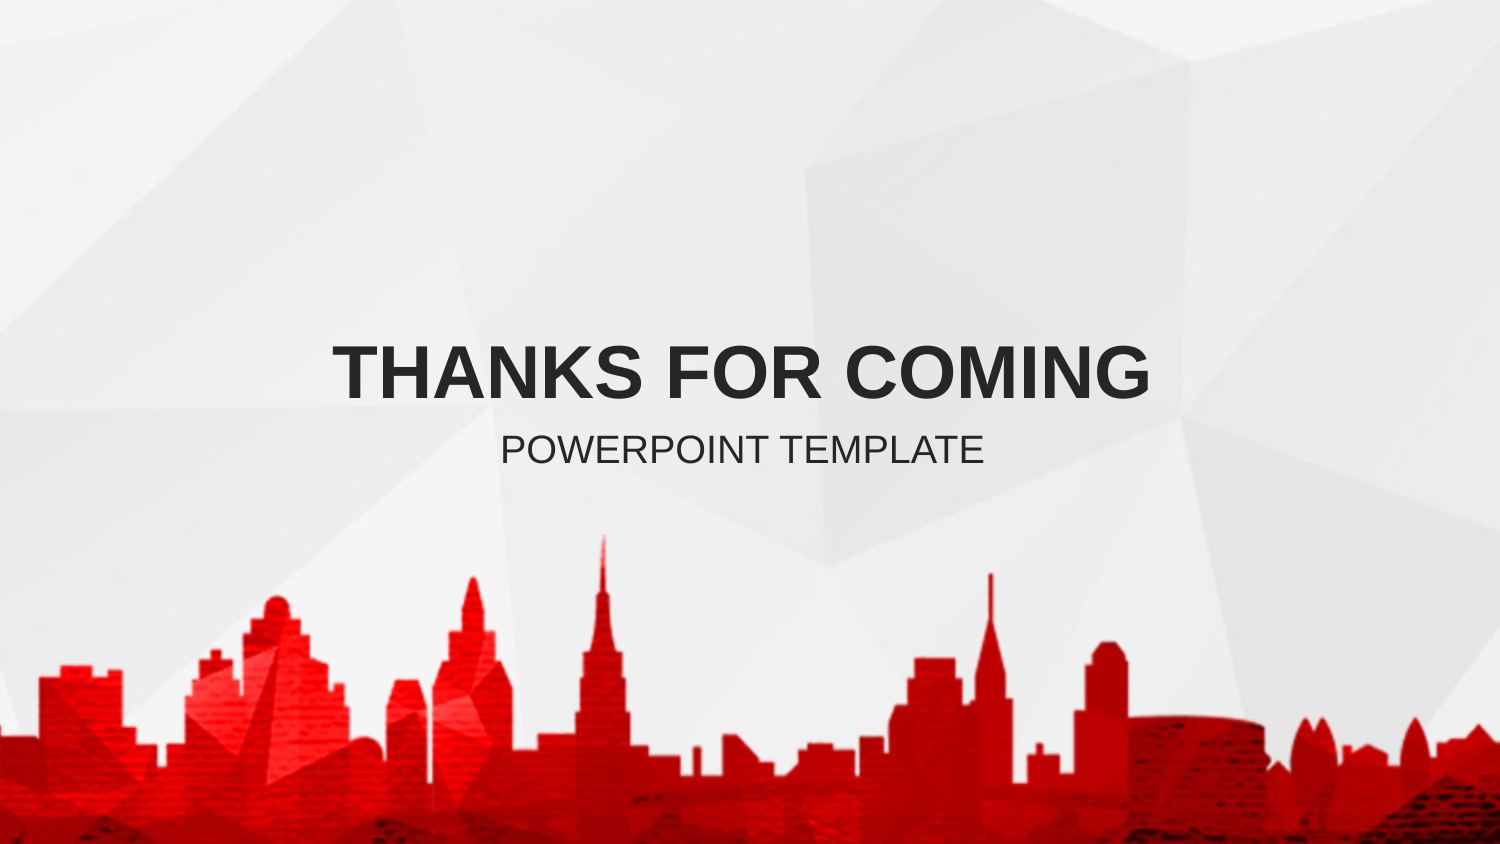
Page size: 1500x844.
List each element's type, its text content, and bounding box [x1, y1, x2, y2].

text_box POWERPOINT TEMPLATE [500, 423, 986, 470]
picture [0, 0, 1500, 844]
text_box THANKS FOR COMING [332, 323, 1154, 414]
